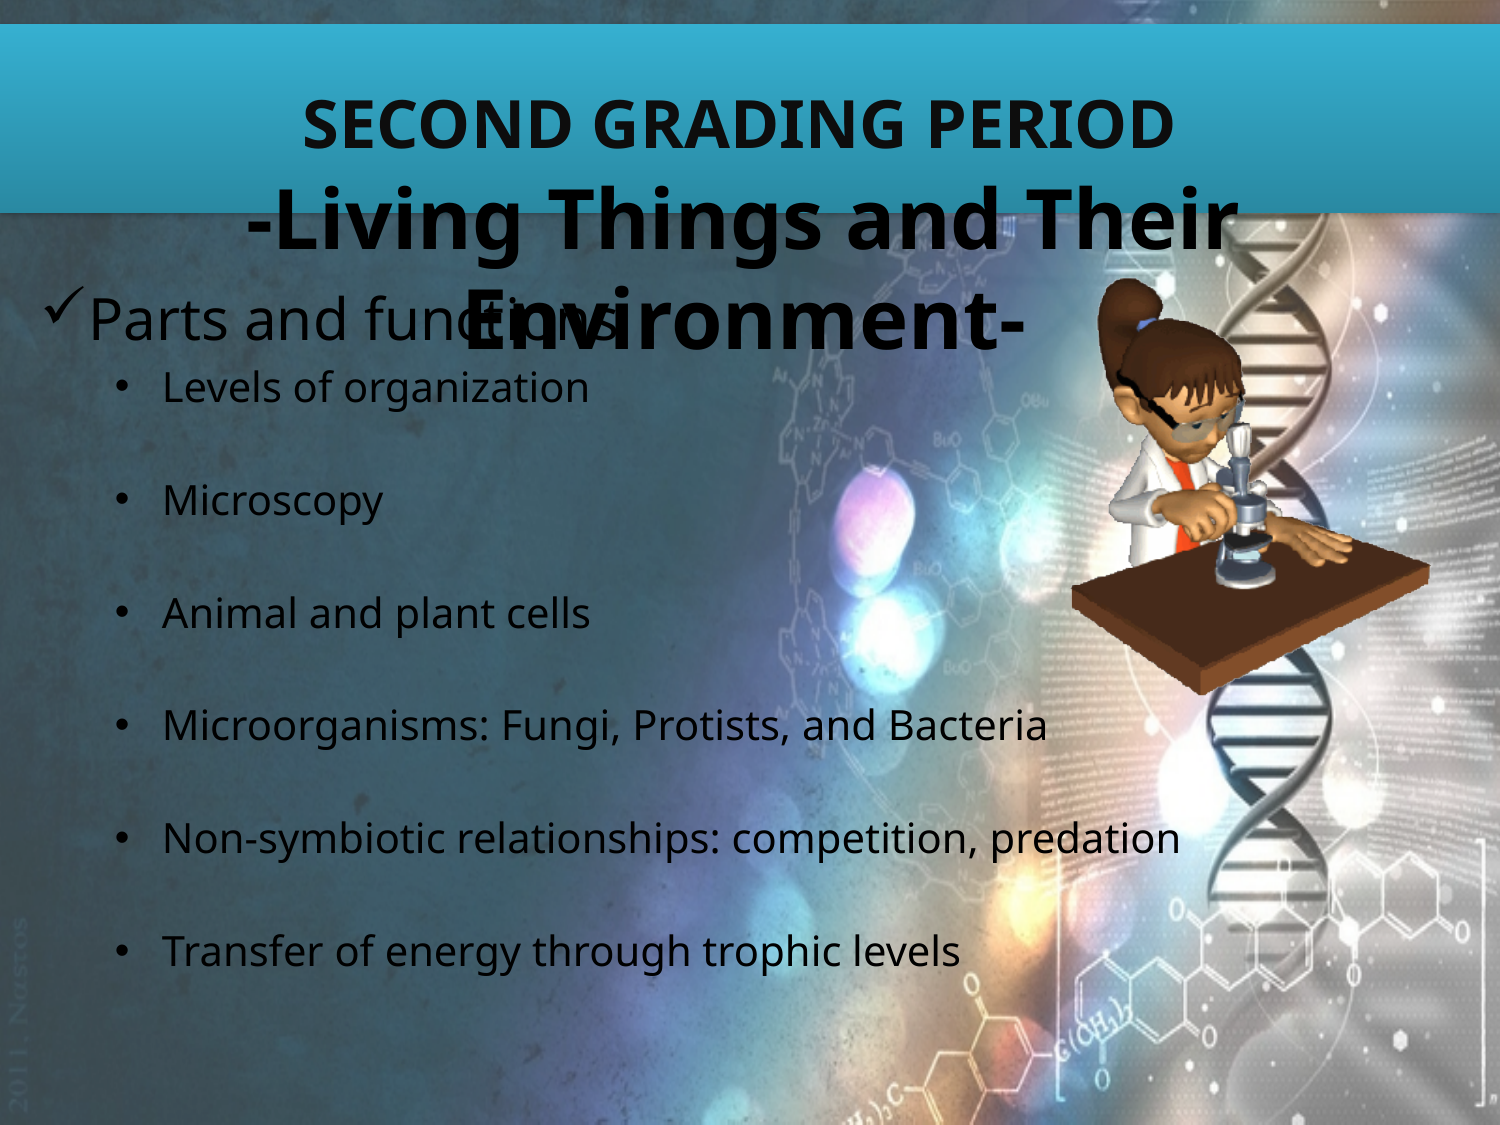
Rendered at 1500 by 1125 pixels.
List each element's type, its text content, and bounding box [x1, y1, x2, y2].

list Parts and functions Levels of organization Microscopy Animal and plant cells Microorganisms: Fungi, Protists, and Bacteria Non-symbiotic relationships: competition, predation Transfer of energy through trophic levels [24, 374, 1463, 1100]
title SECOND GRADING PERIOD [0, 24, 1500, 158]
text_box -Living Things and Their Environment- [0, 158, 1500, 374]
picture [1024, 274, 1451, 701]
